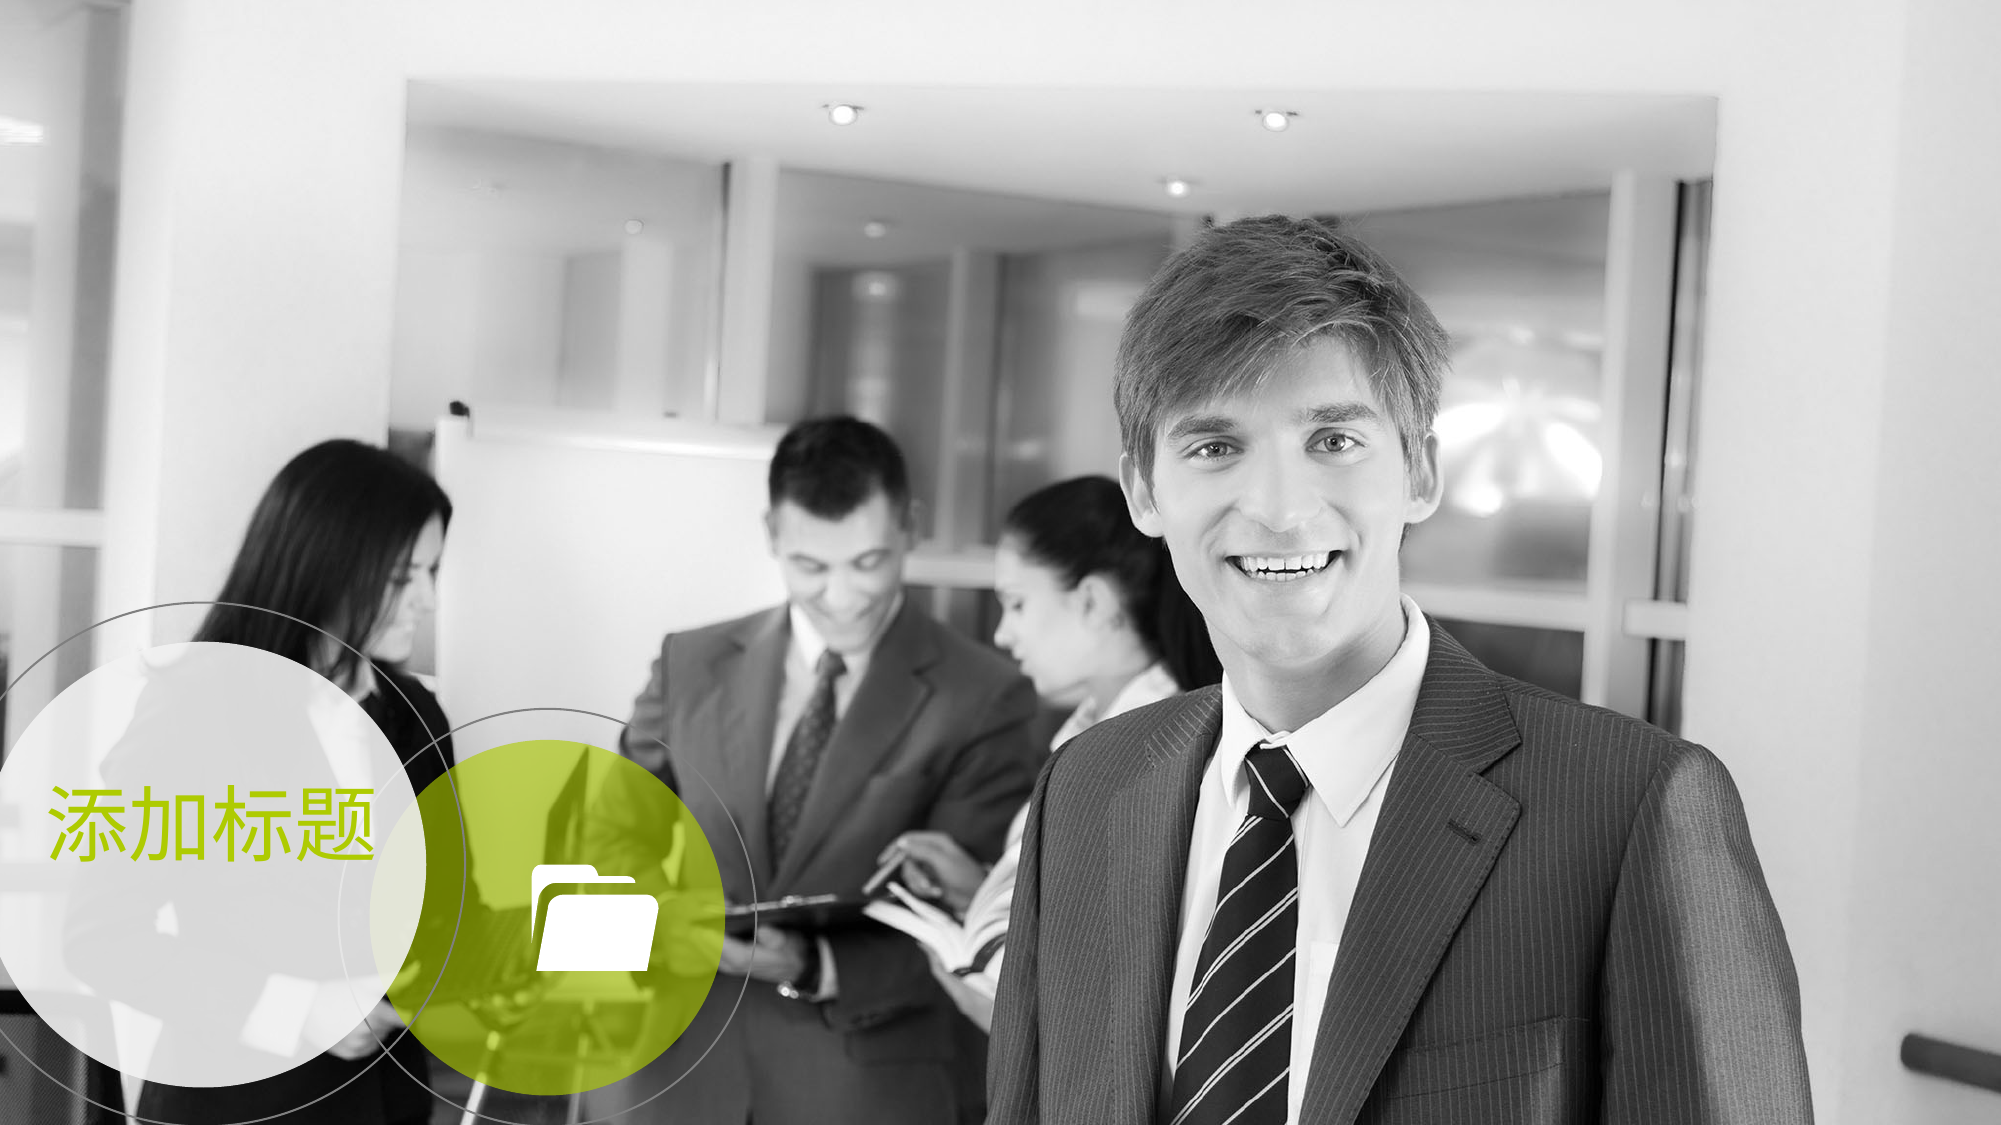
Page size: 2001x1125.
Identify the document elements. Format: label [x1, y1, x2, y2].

picture [0, 0, 2001, 1125]
text_box [338, 708, 757, 1125]
